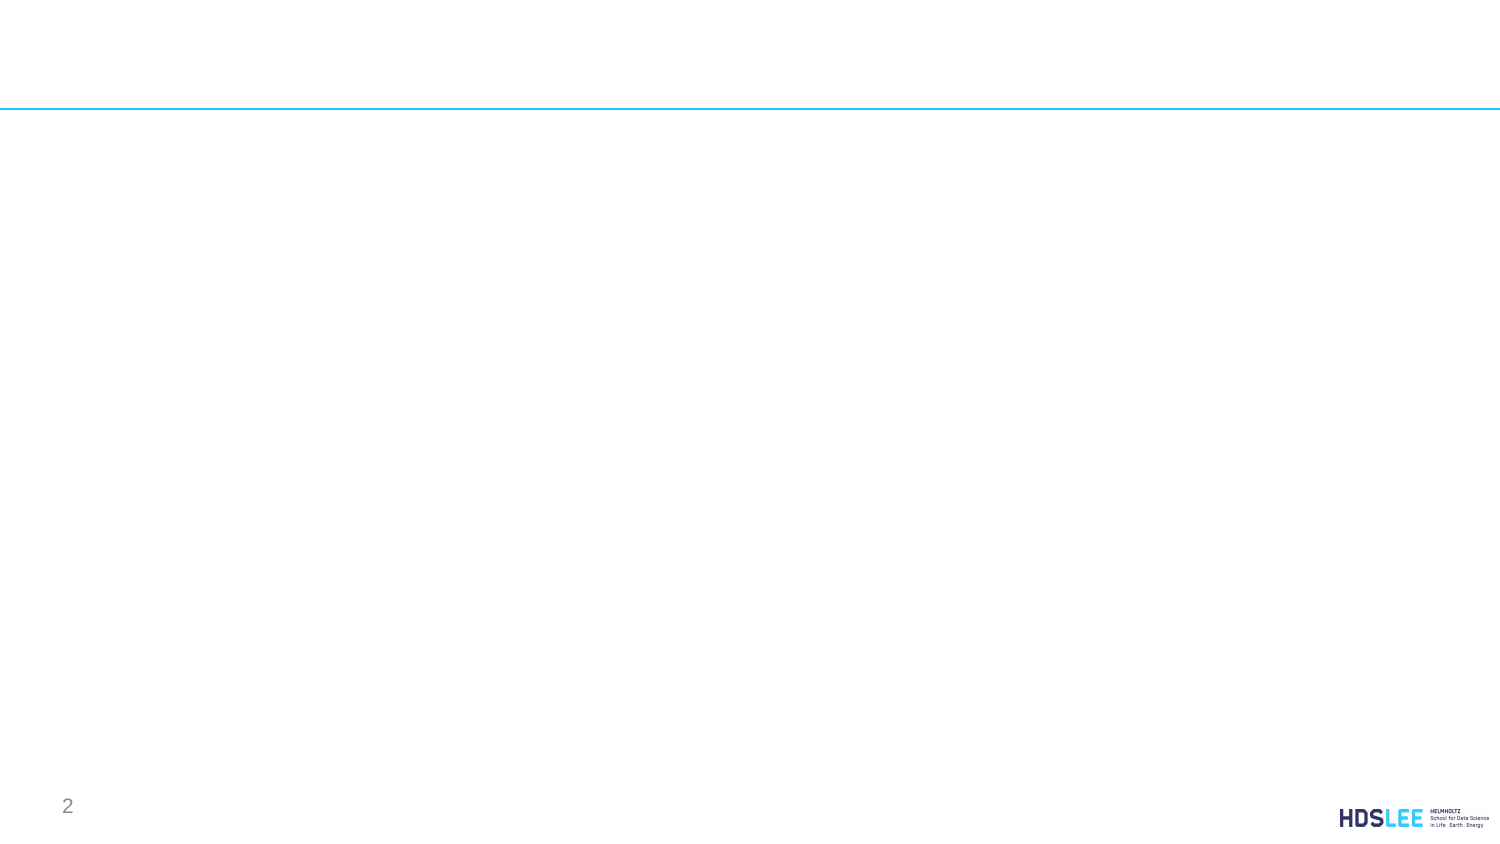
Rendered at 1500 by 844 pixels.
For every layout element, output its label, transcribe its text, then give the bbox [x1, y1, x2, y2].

slide_number 2 [47, 782, 385, 828]
picture [1340, 809, 1489, 828]
